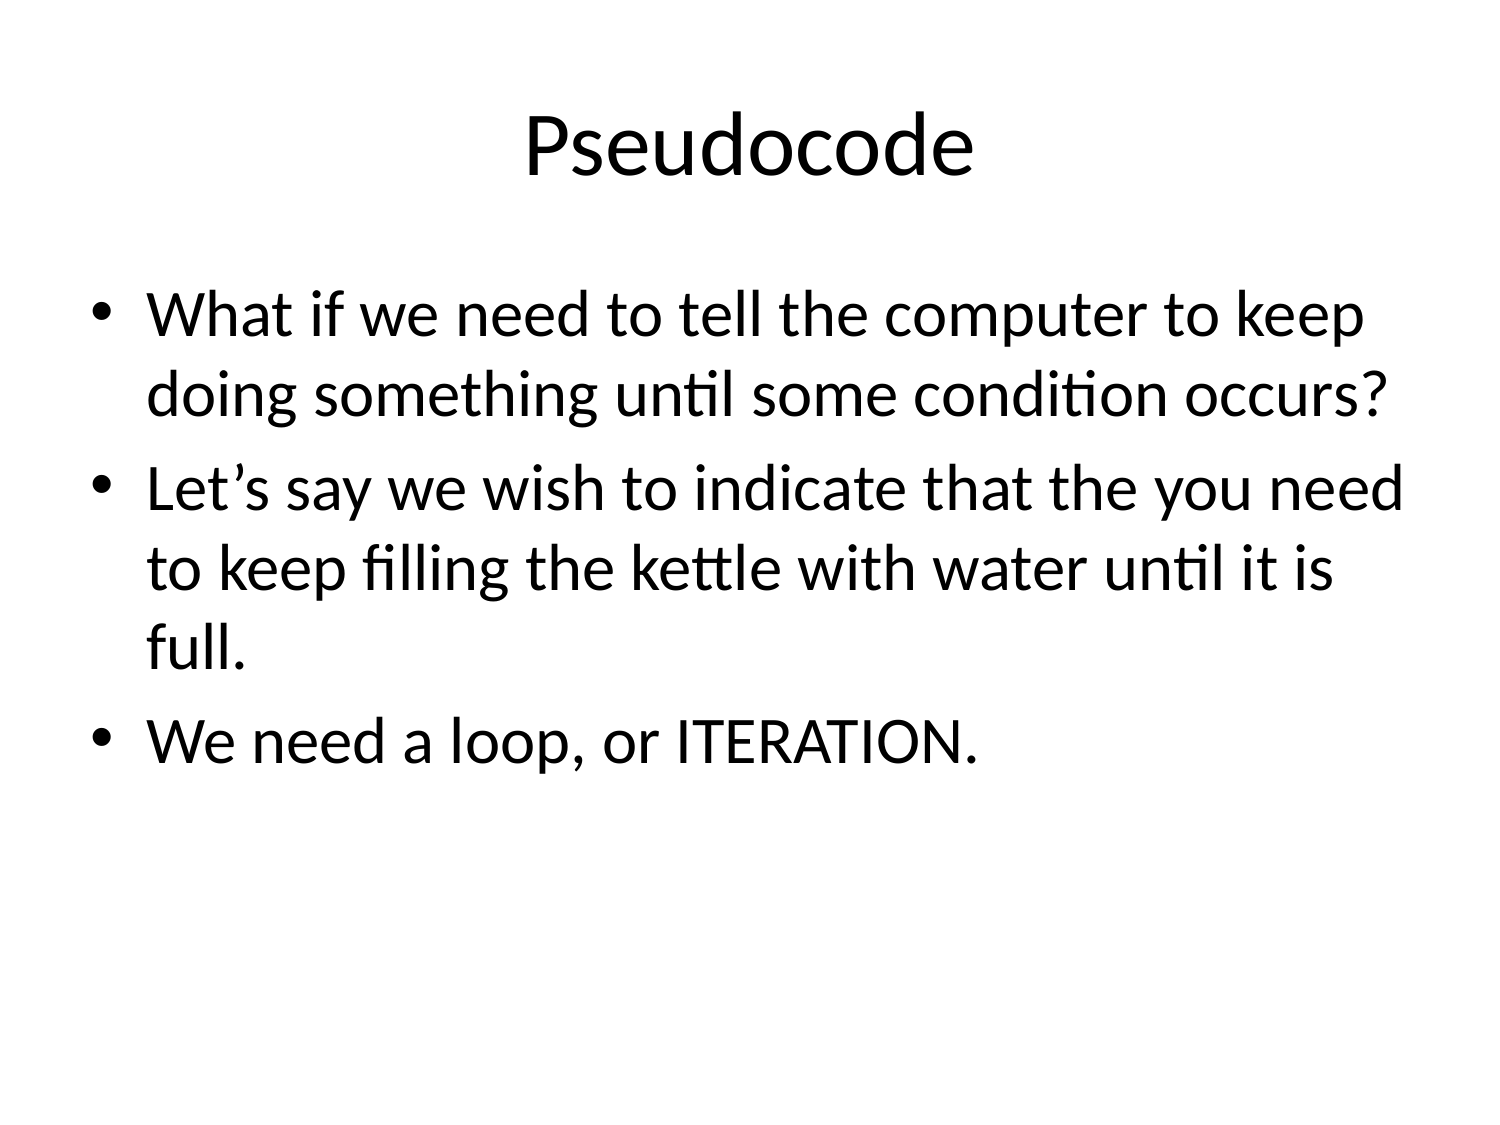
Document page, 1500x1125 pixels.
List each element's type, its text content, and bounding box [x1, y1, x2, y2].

list What if we need to tell the computer to keep doing something until some condition occurs? Let’s say we wish to indicate that the you need to keep filling the kettle with water until it is full. We need a loop, or ITERATION. [75, 262, 1425, 1005]
title Pseudocode [75, 45, 1425, 233]
